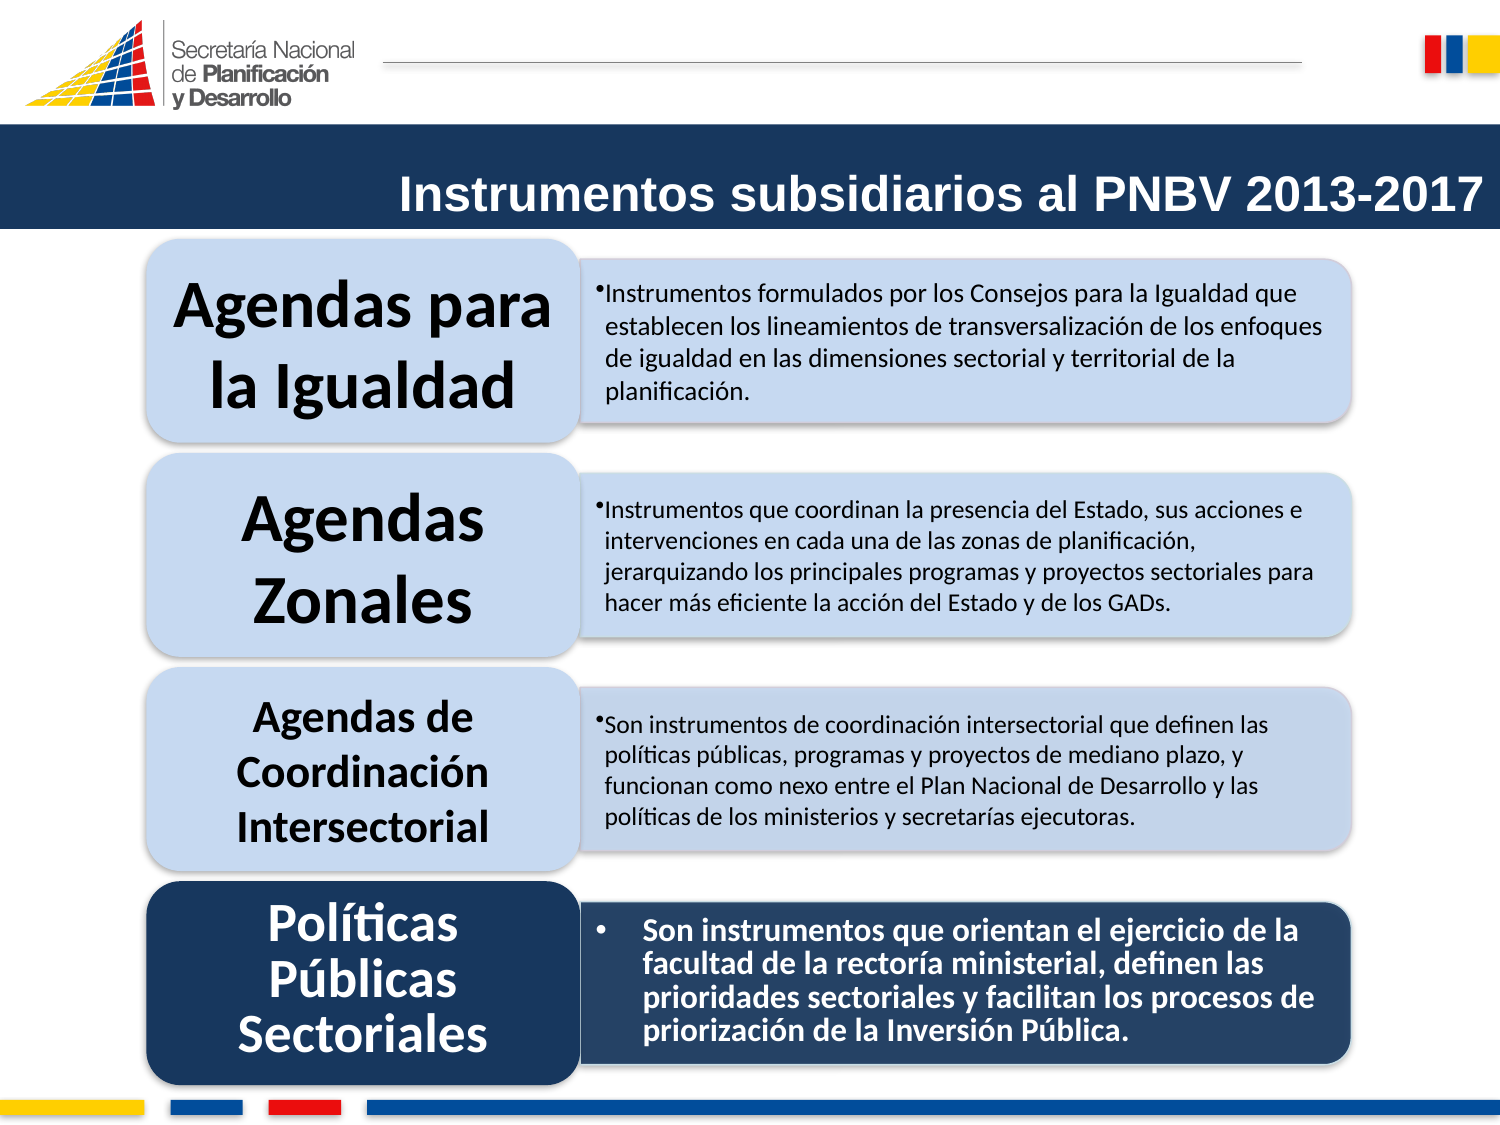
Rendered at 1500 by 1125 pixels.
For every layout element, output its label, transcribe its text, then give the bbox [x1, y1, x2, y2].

picture [25, 20, 354, 110]
text_box Instrumentos subsidiarios al PNBV 2013-2017 [0, 124, 1500, 229]
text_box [146, 238, 1352, 1086]
